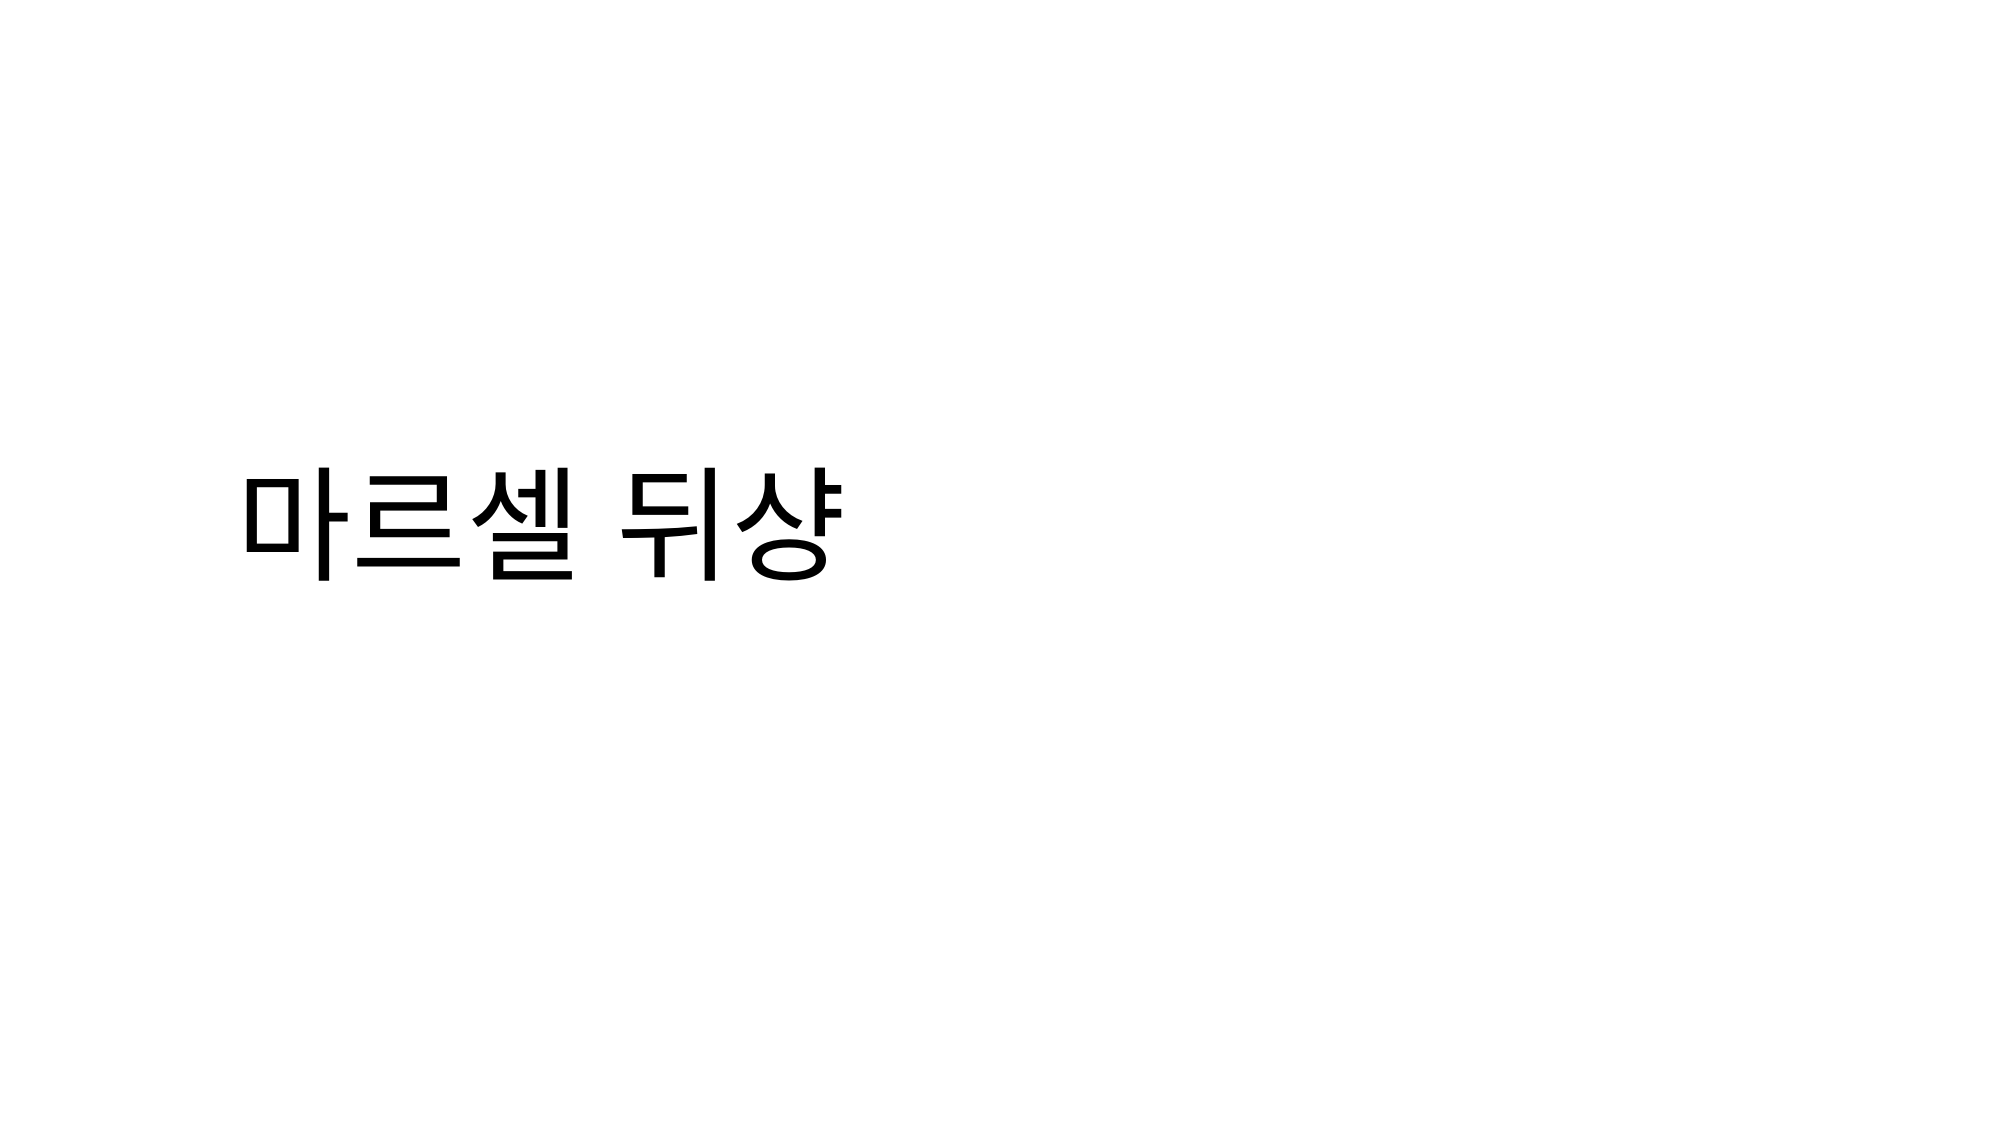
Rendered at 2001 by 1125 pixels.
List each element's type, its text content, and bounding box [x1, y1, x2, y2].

title 마르셀 뒤샹 [153, 418, 931, 606]
